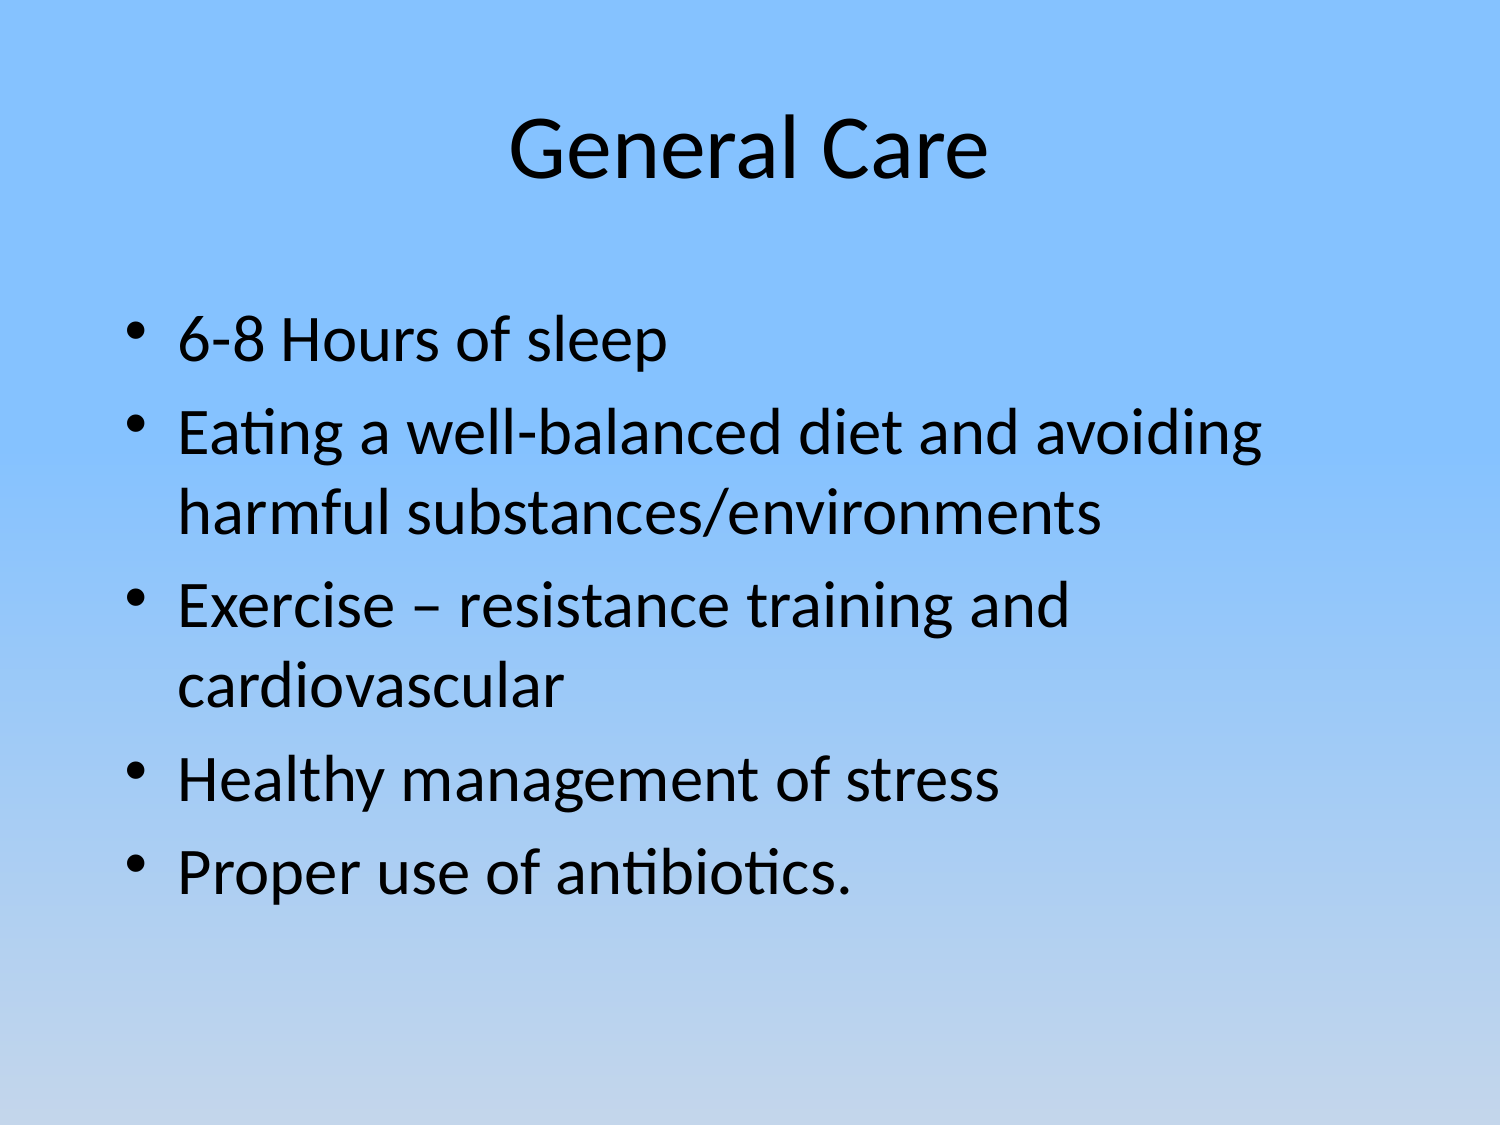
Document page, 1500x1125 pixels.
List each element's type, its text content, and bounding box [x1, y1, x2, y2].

title General Care [74, 54, 1426, 224]
list 6-8 Hours of sleep Eating a well-balanced diet and avoiding harmful substances/environments Exercise – resistance training and cardiovascular Healthy management of stress Proper use of antibiotics. [106, 289, 1425, 969]
